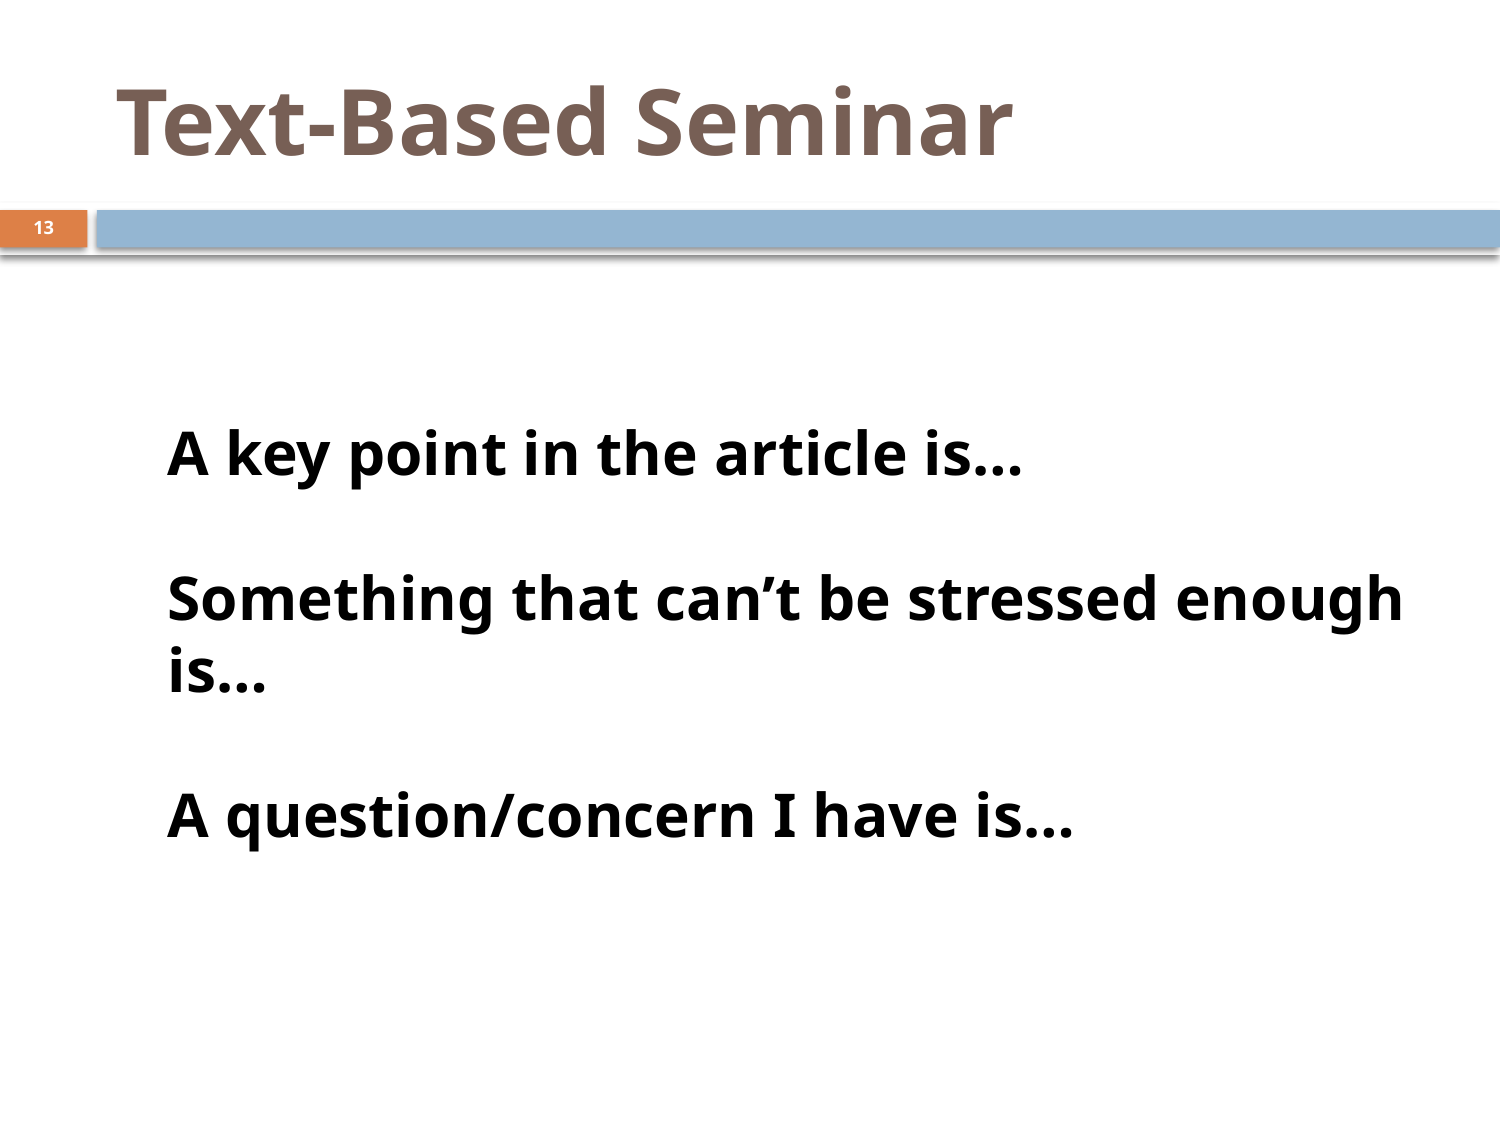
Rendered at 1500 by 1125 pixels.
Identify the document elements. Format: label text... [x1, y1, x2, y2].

list A key point in the article is… Something that can’t be stressed enough is… A question/concern I have is… [100, 262, 1438, 1000]
slide_number 13 [0, 208, 88, 249]
title Text-Based Seminar [100, 37, 1438, 200]
